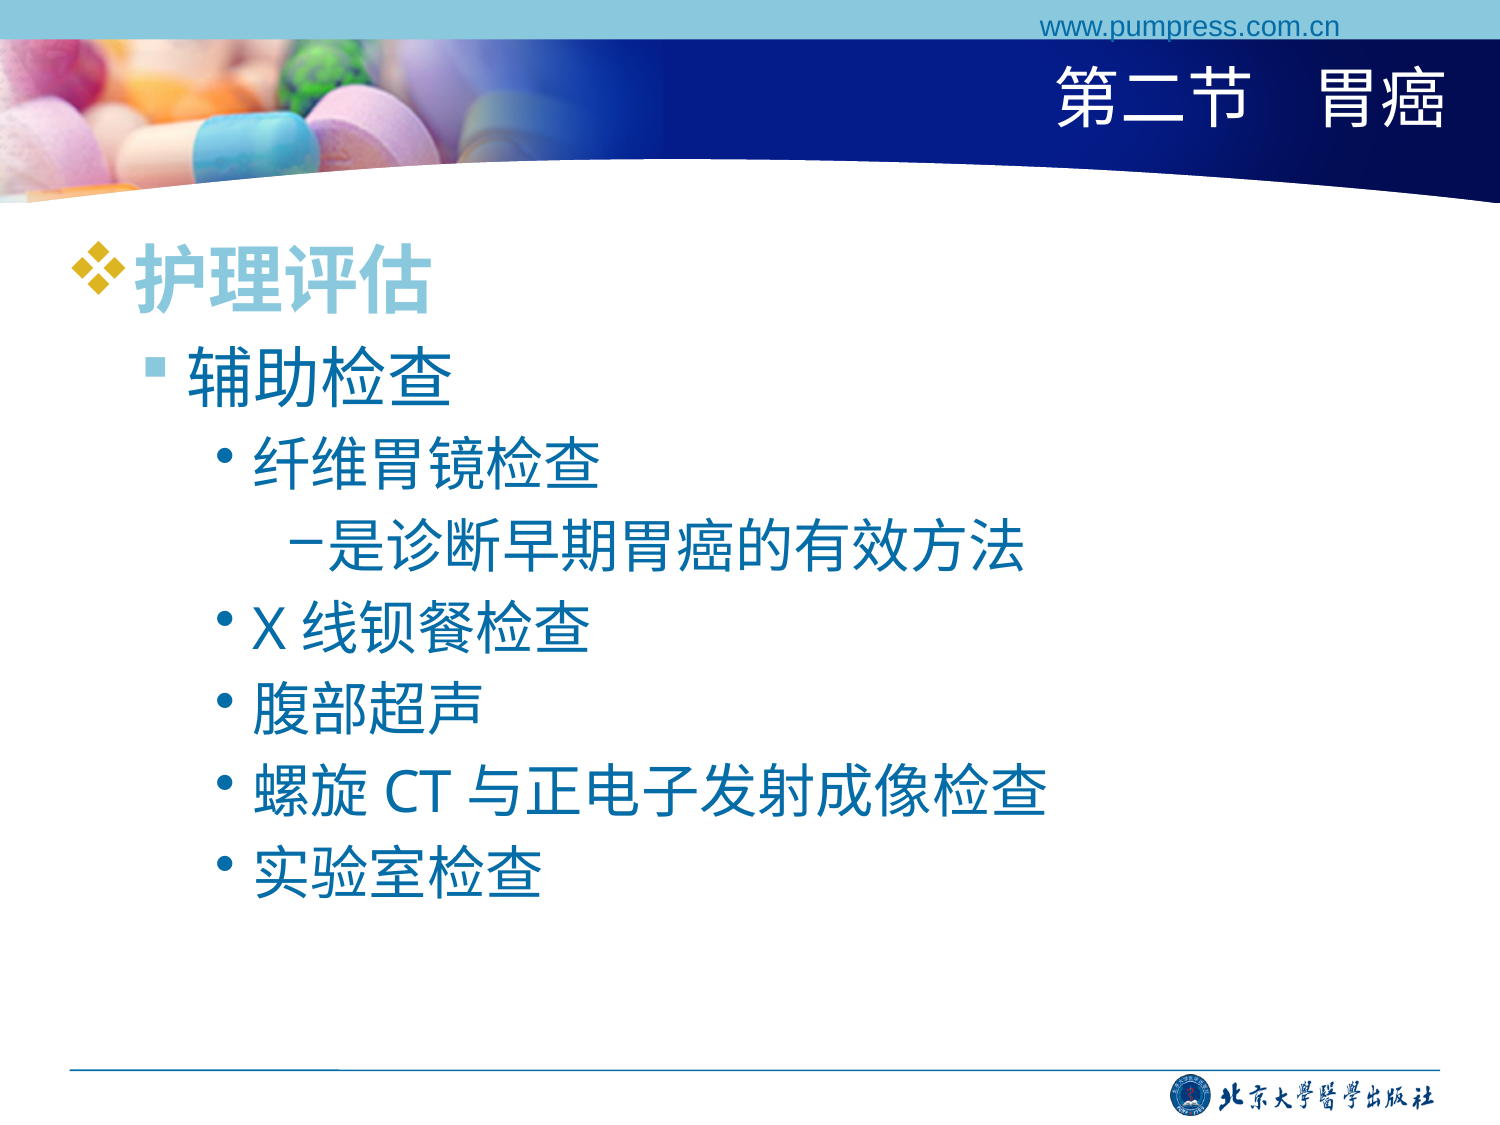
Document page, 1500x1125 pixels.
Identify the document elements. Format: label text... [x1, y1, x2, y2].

title 第二节 胃癌 [137, 49, 1463, 143]
picture [1170, 1074, 1436, 1118]
list 护理评估 辅助检查 纤维胃镜检查 是诊断早期胃癌的有效方法 X线钡餐检查 腹部超声 螺旋CT与正电子发射成像检查 实验室检查 [49, 224, 1463, 1026]
picture [0, 40, 1500, 203]
slide_number www.pumpress.com.cn [1025, 0, 1463, 38]
